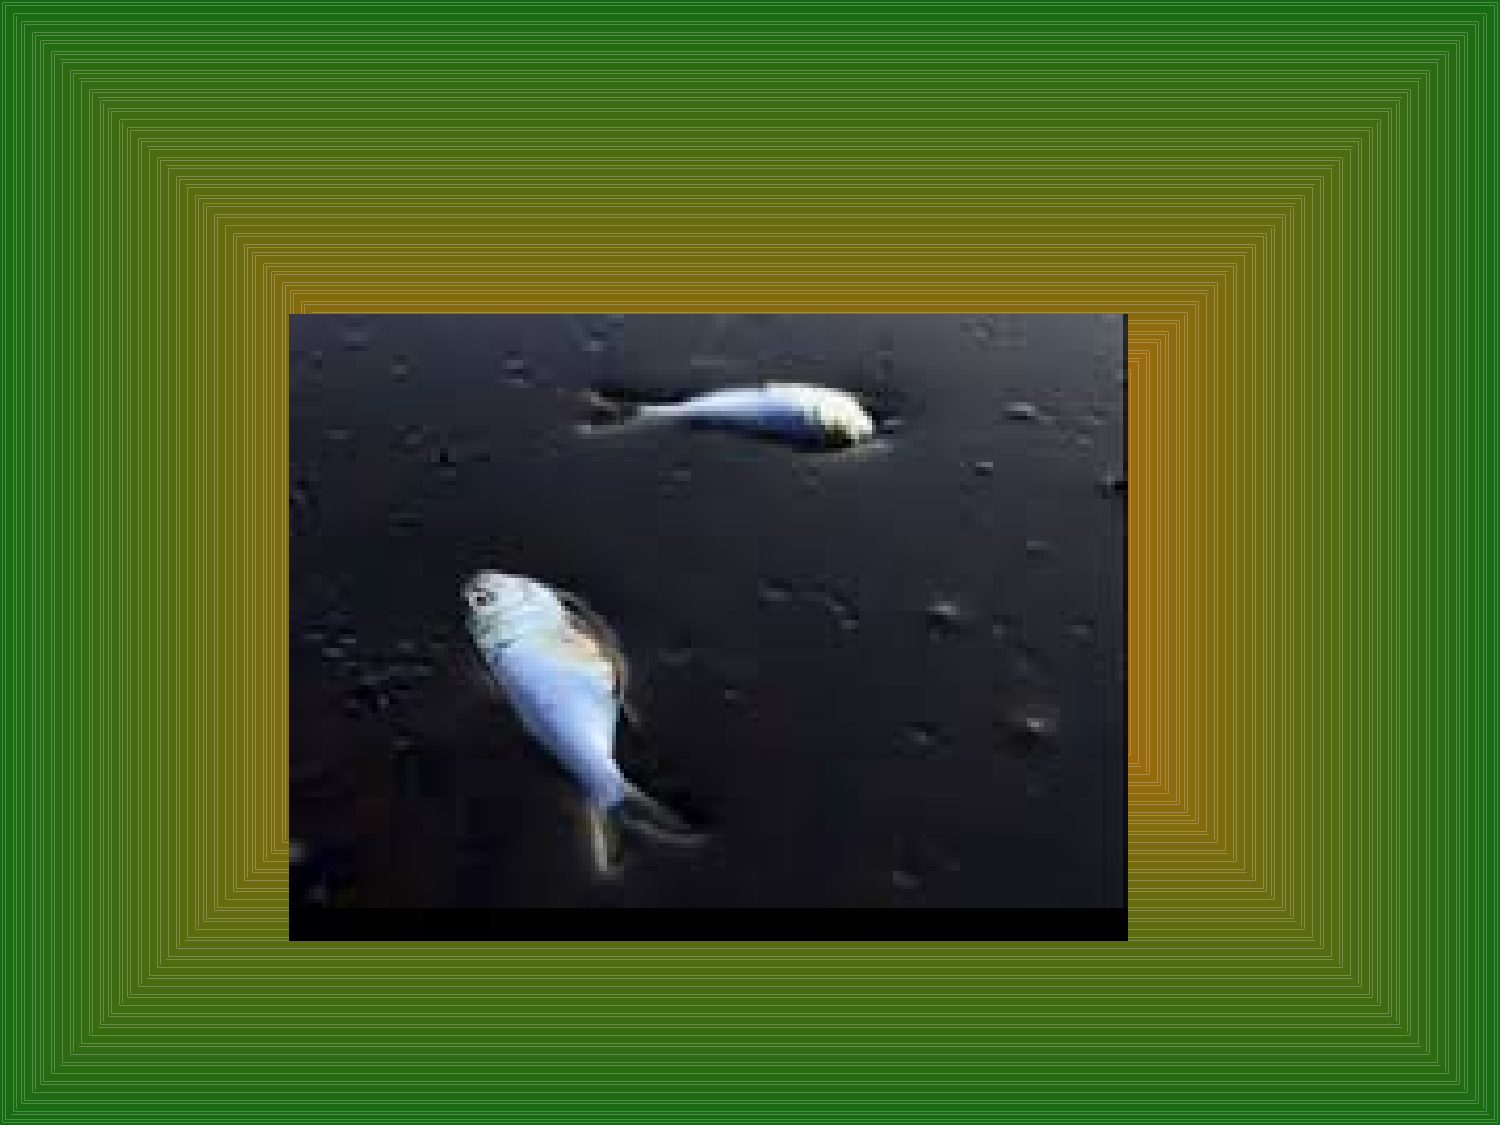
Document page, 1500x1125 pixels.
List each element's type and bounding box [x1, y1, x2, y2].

list [288, 314, 1129, 941]
